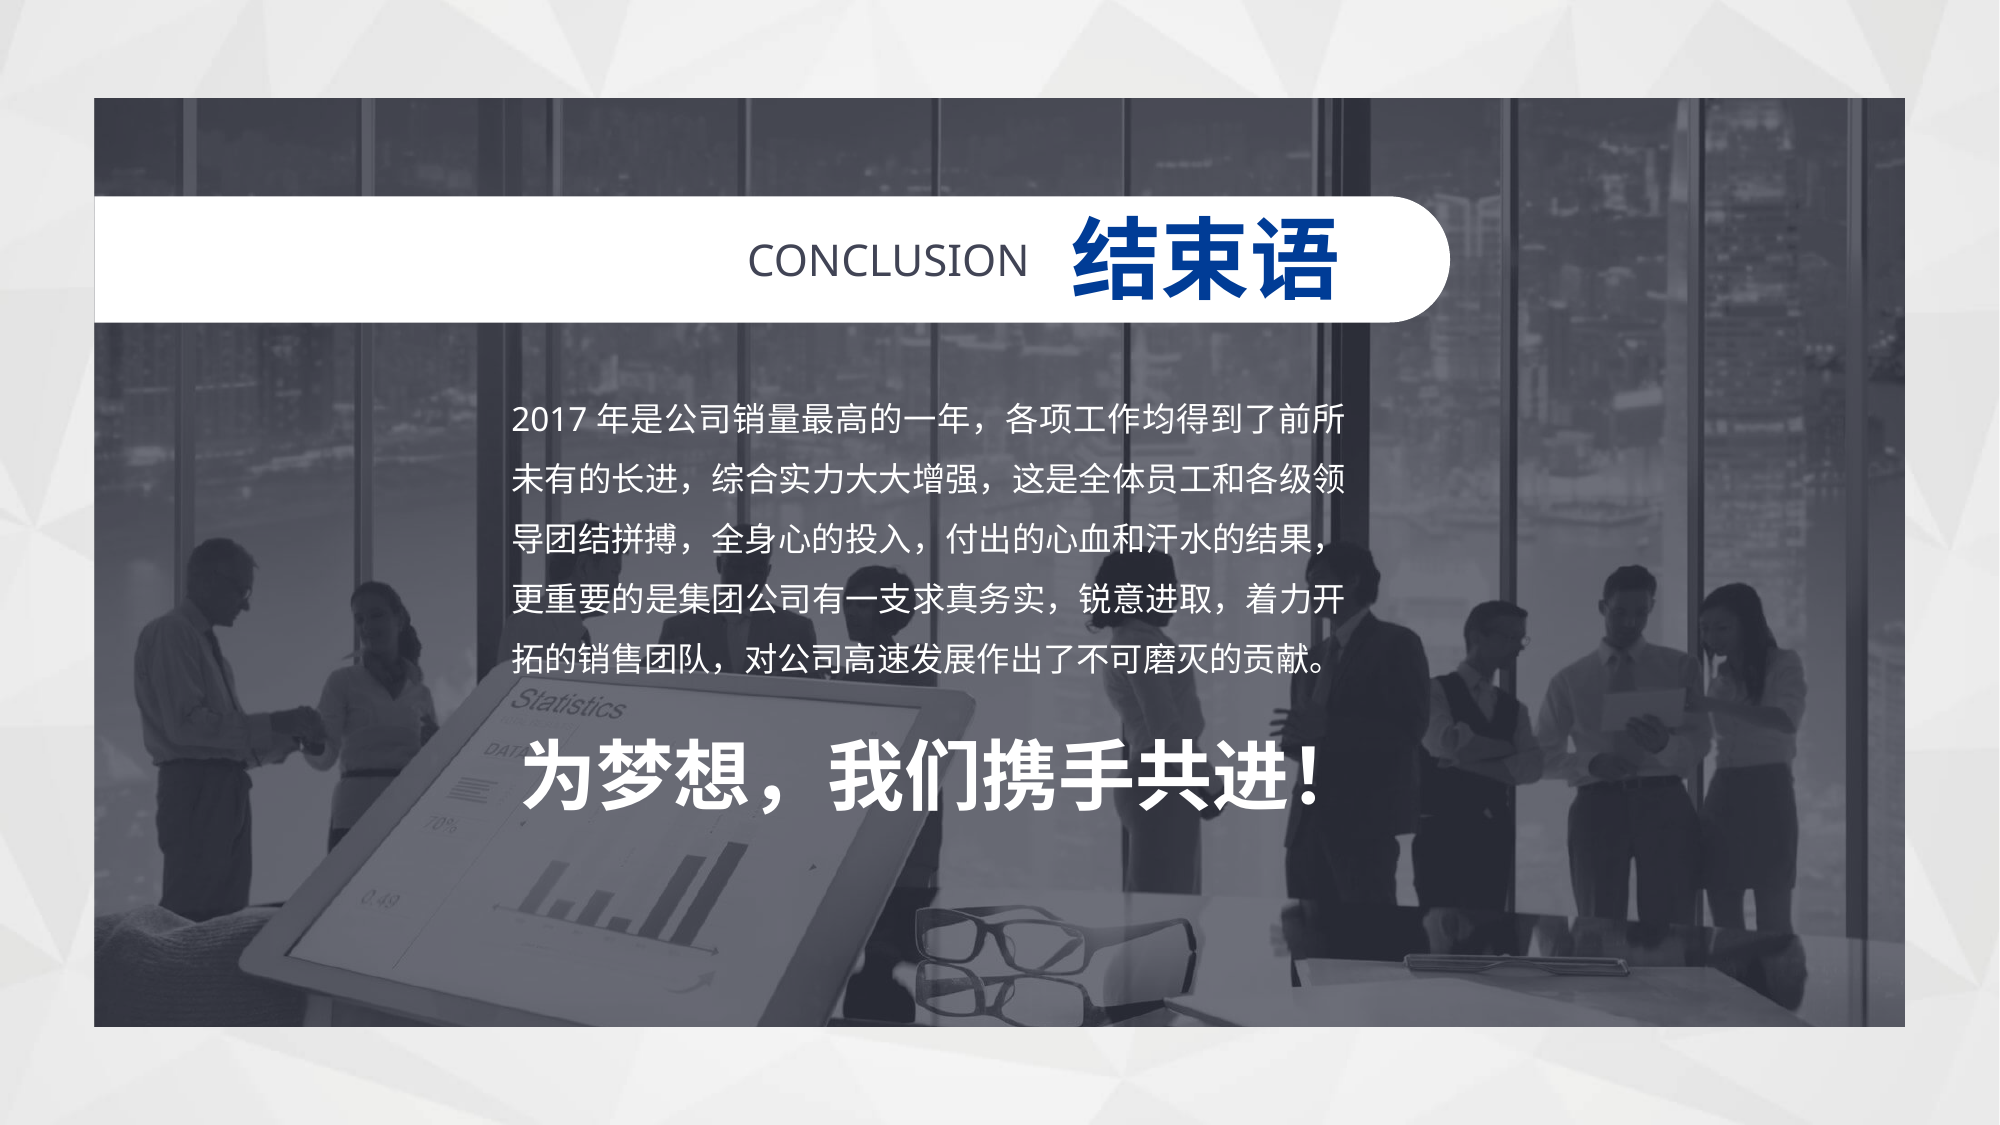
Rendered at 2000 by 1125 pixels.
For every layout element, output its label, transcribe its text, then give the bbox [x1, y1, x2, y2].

text_box [92, 96, 1907, 1029]
text_box 为梦想，我们携手共进！ [519, 728, 1367, 821]
text_box 2017年是公司销量最高的一年，各项工作均得到了前所未有的长进，综合实力大大增强，这是全体员工和各级领导团结拼搏，全身心的投入，付出的心血和汗水的结果，更重要的是集团公司有一支求真务实，锐意进取，着力开拓的销售团队，对公司高速发展作出了不可磨灭的贡献。 [511, 378, 1346, 679]
text_box 结束语 [1047, 204, 1363, 308]
picture [0, 0, 2000, 1125]
text_box CONCLUSION [747, 229, 1047, 290]
text_box [92, 194, 1453, 325]
